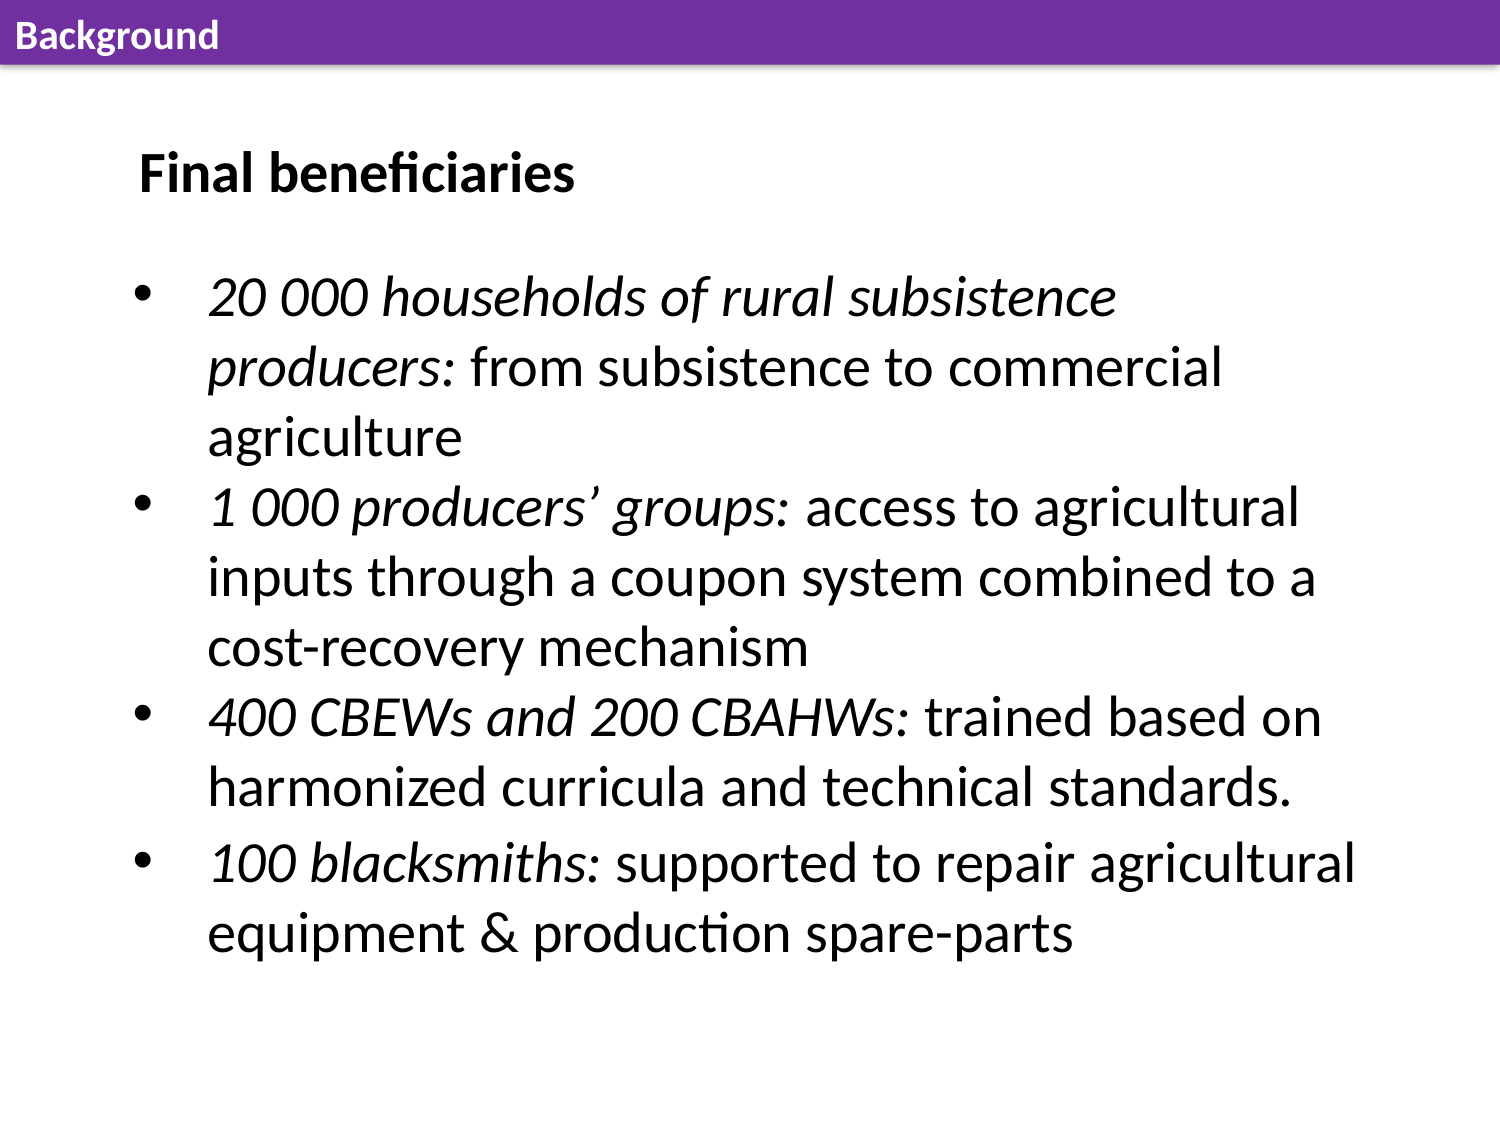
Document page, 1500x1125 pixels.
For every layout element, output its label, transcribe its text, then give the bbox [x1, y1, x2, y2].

text_box 20 000 households of rural subsistence producers: from subsistence to commercial agriculture 1 000 producers’ groups: access to agricultural inputs through a coupon system combined to a cost-recovery mechanism 400 CBEWs and 200 CBAHWs: trained based on harmonized curricula and technical standards. 100 blacksmiths: supported to repair agricultural equipment & production spare-parts [117, 250, 1381, 972]
text_box Background [0, 0, 1500, 65]
text_box Final beneficiaries [125, 126, 1369, 212]
